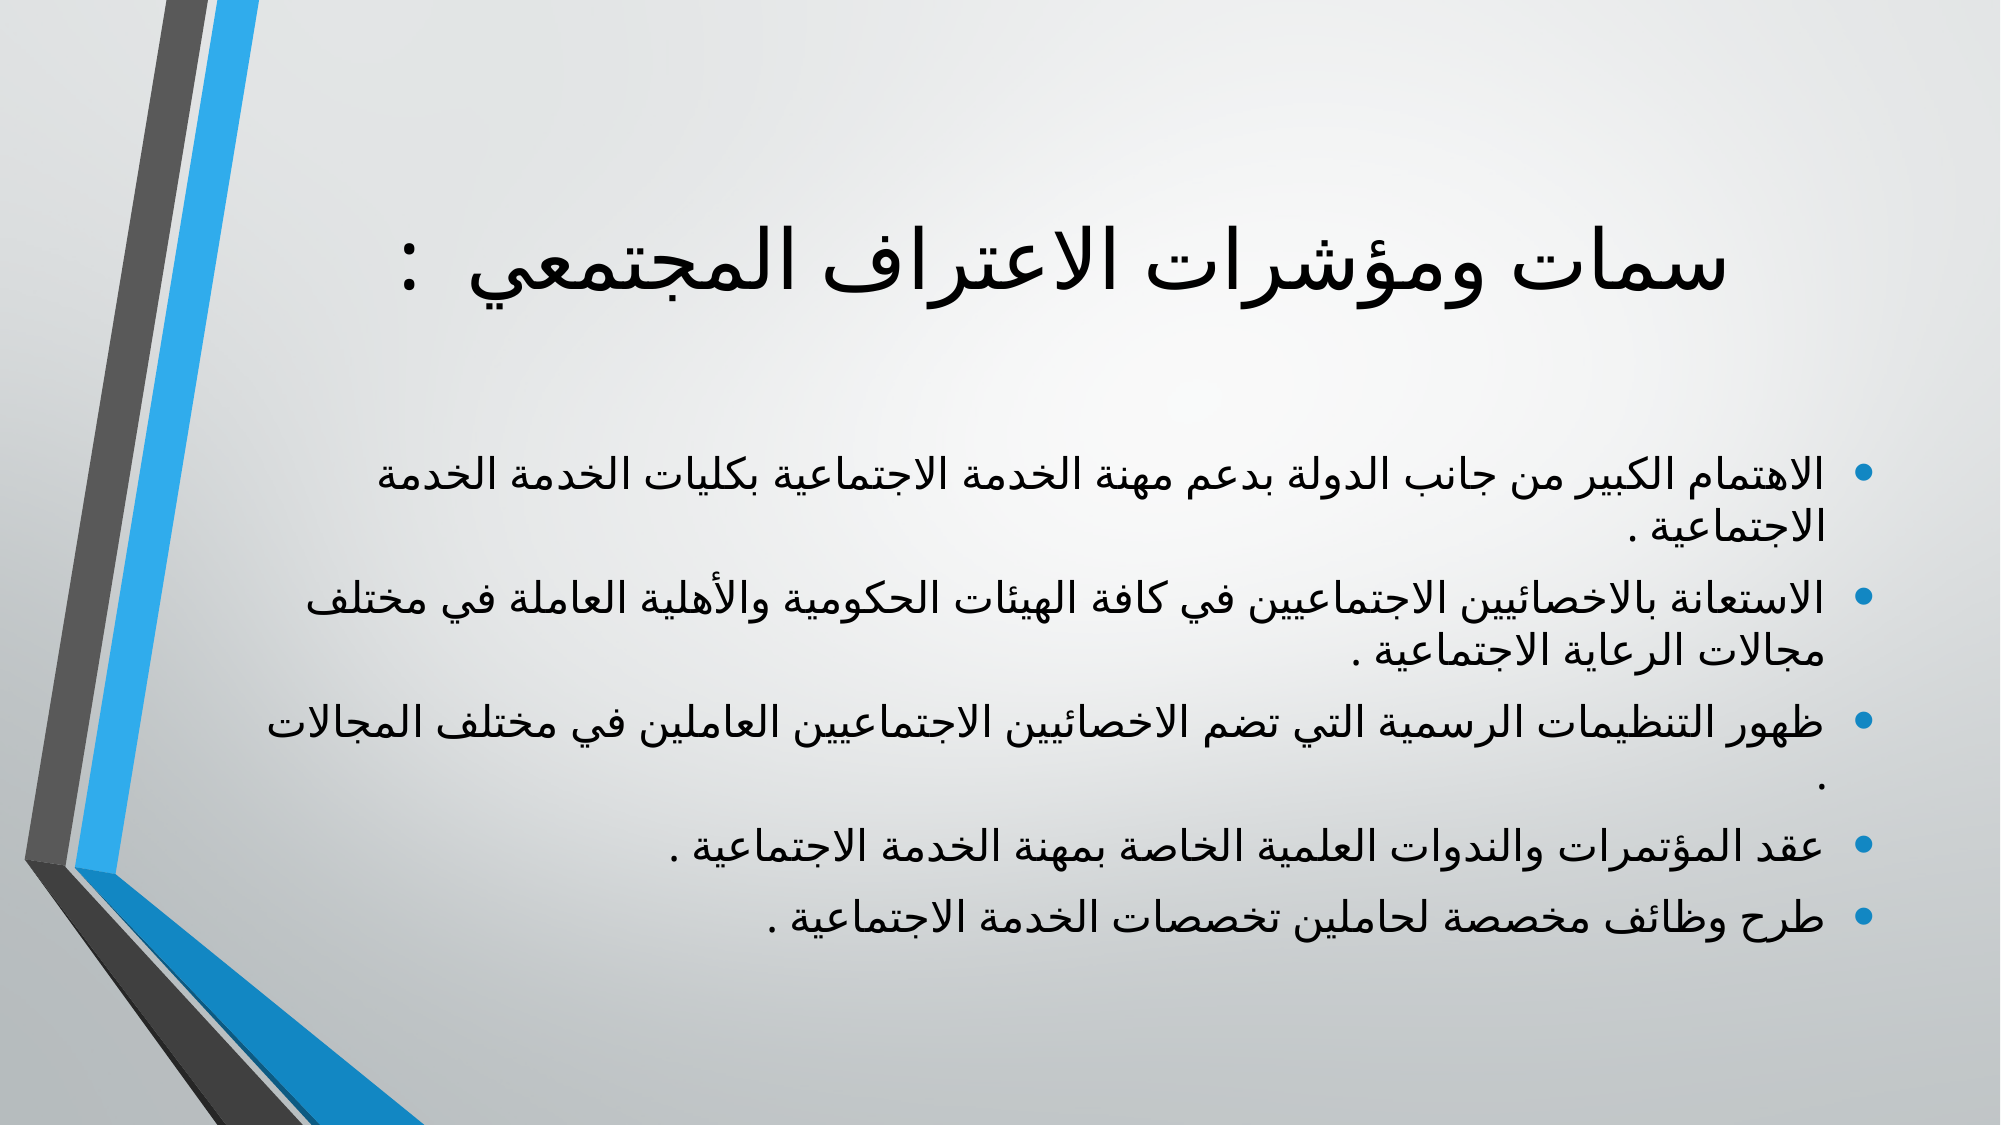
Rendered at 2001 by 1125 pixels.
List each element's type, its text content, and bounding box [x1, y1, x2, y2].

list الاهتمام الكبير من جانب الدولة بدعم مهنة الخدمة الاجتماعية بكليات الخدمة الخدمة الاجتماعية . الاستعانة بالاخصائيين الاجتماعيين في كافة الهيئات الحكومية والأهلية العاملة في مختلف مجالات الرعاية الاجتماعية . ظهور التنظيمات الرسمية التي تضم الاخصائيين الاجتماعيين العاملين في مختلف المجالات . عقد المؤتمرات والندوات العلمية الخاصة بمهنة الخدمة الاجتماعية . طرح وظائف مخصصة لحاملين تخصصات الخدمة الاجتماعية . [243, 437, 1887, 950]
title سمات ومؤشرات الاعتراف المجتمعي : [243, 112, 1887, 400]
